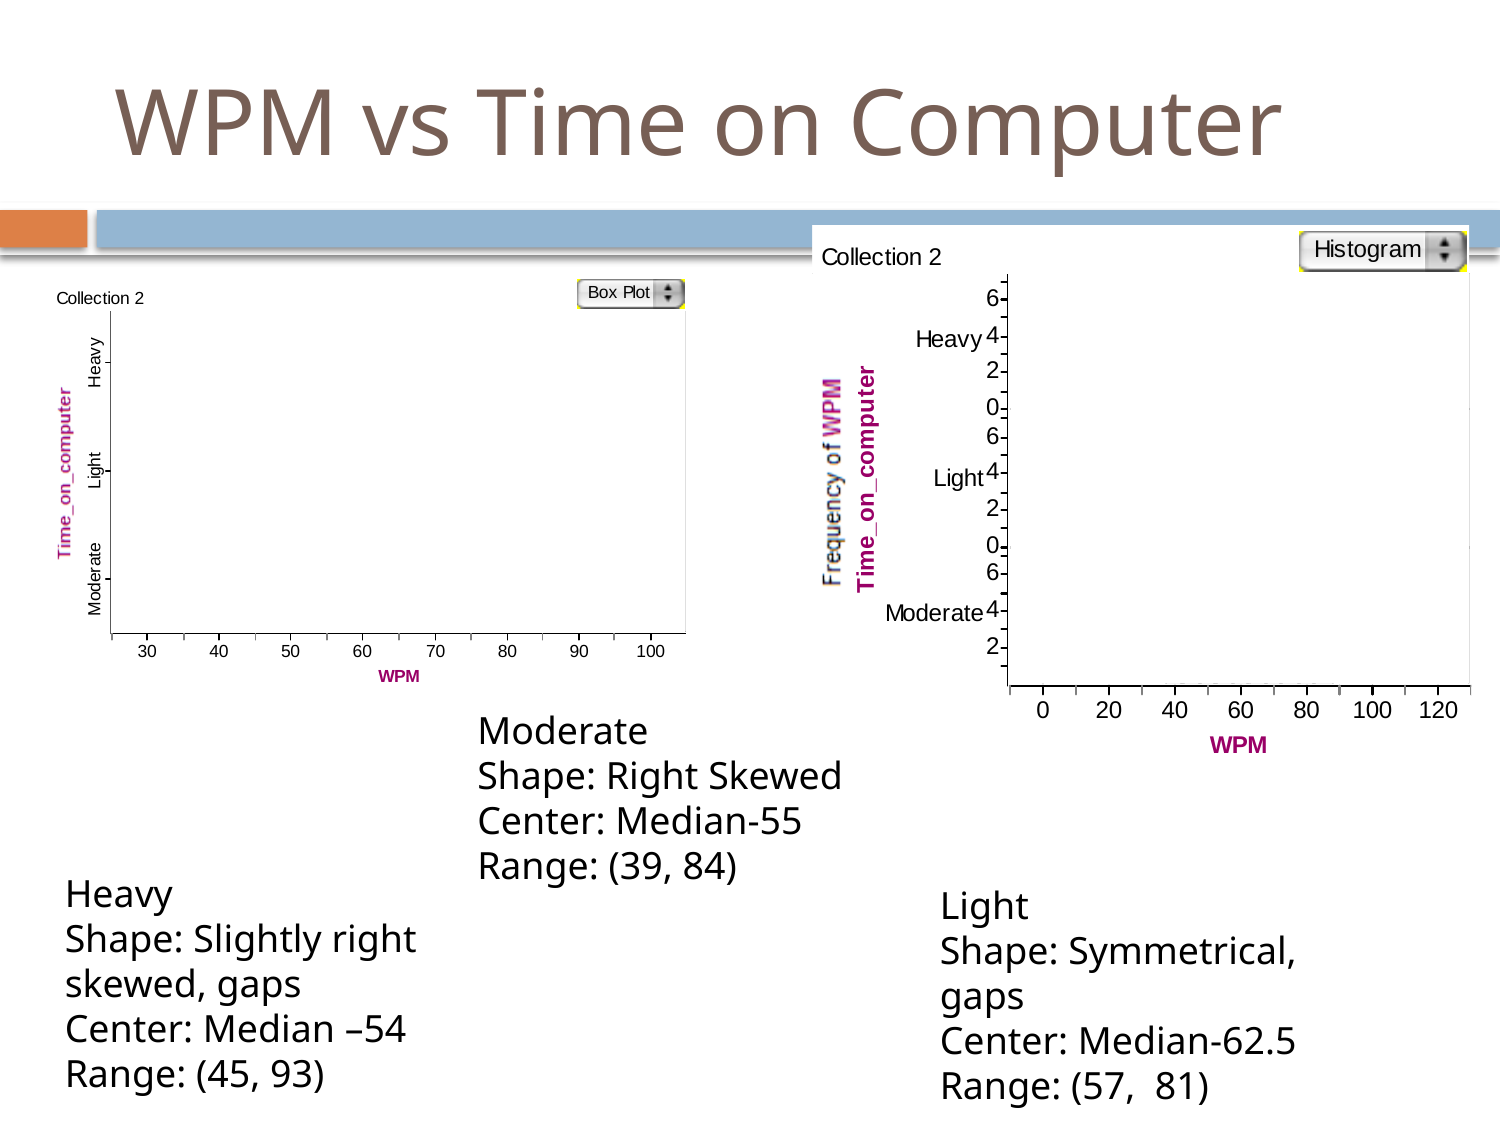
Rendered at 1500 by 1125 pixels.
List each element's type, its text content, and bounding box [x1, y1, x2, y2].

title WPM vs Time on Computer [99, 37, 1438, 200]
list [49, 274, 688, 690]
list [812, 224, 1472, 763]
text_box Moderate Shape: Right Skewed Center: Median-55 Range: (39, 84) [462, 699, 938, 895]
text_box Heavy Shape: Slightly right skewed, gaps Center: Median –54 Range: (45, 93) [50, 862, 525, 1103]
text_box Light Shape: Symmetrical, gaps Center: Median-62.5 Range: (57, 81) [924, 874, 1400, 1115]
